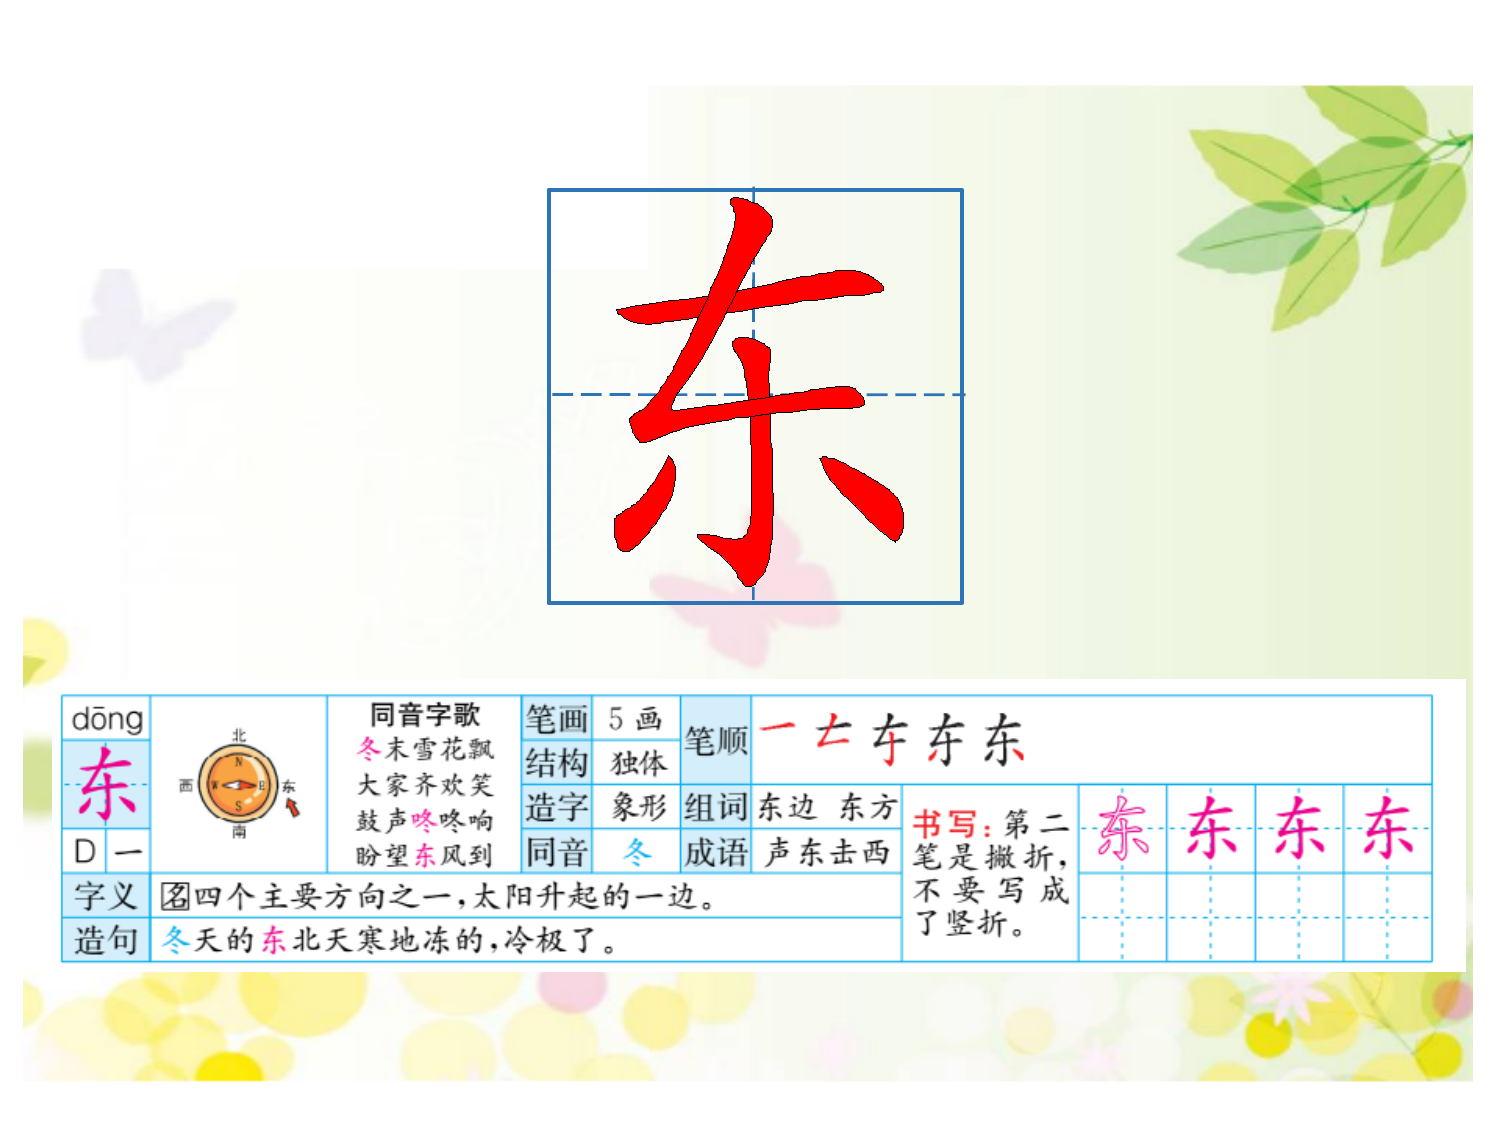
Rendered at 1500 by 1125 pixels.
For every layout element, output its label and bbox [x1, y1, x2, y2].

text_box [548, 186, 966, 604]
picture [23, 84, 1473, 1093]
